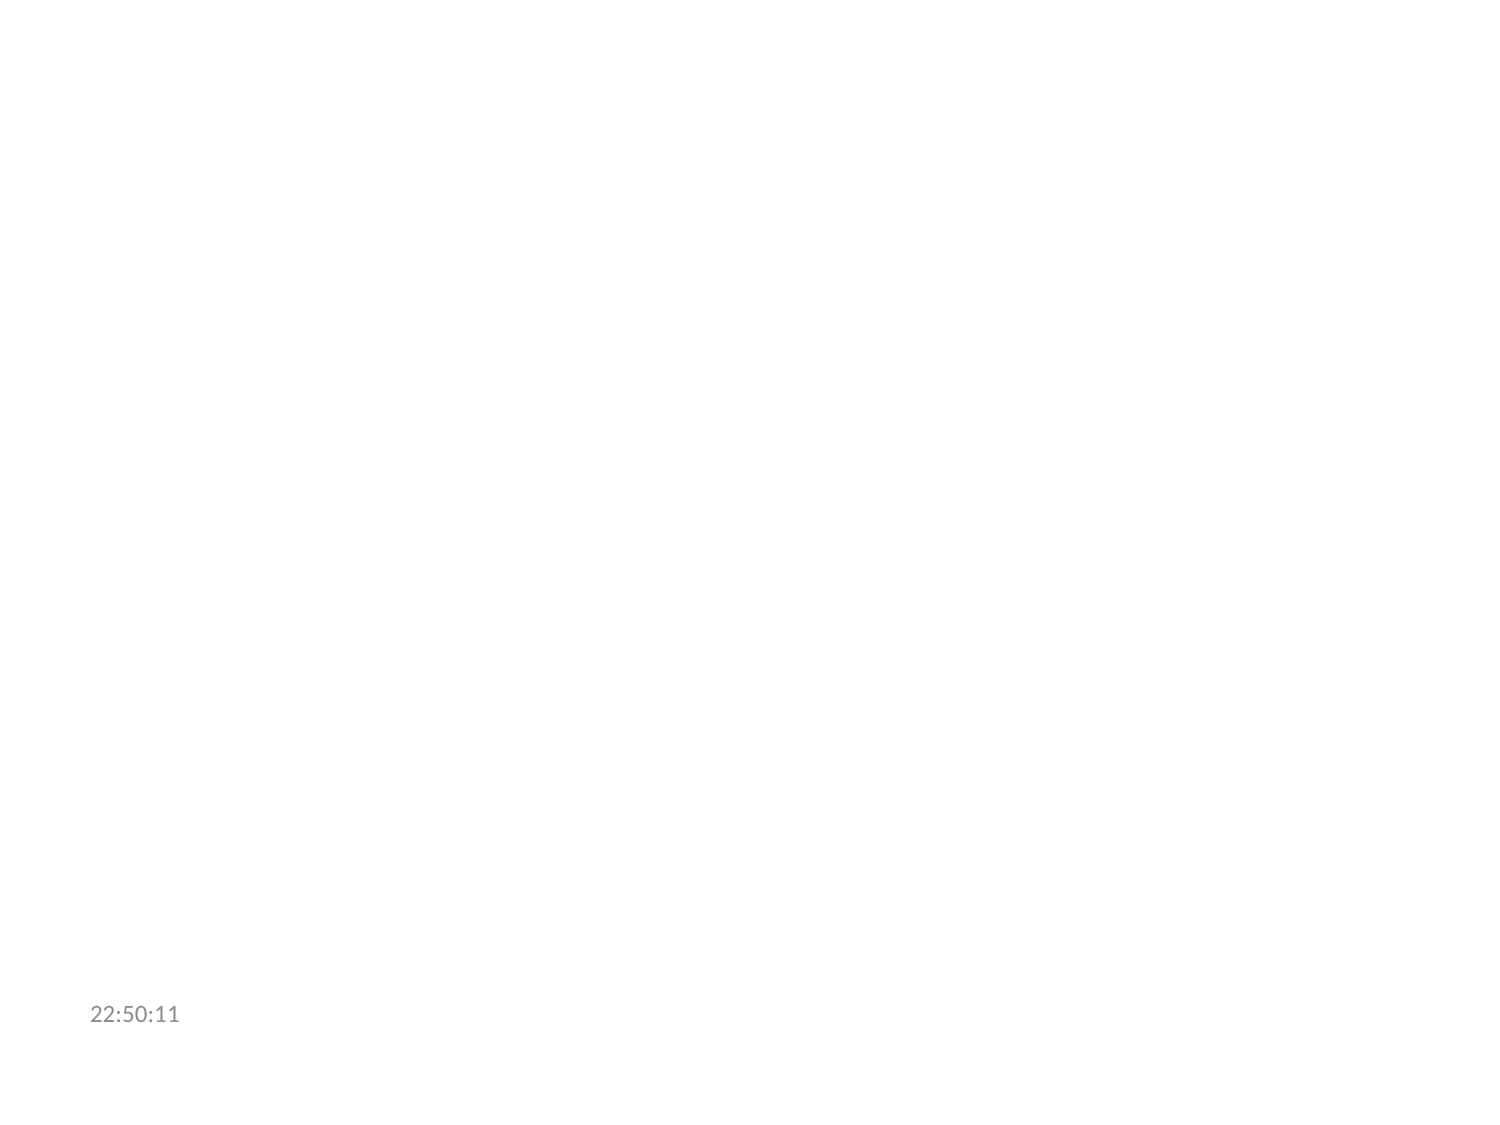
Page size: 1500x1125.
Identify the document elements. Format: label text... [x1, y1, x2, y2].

text_box 15:35:09 [75, 982, 425, 1043]
